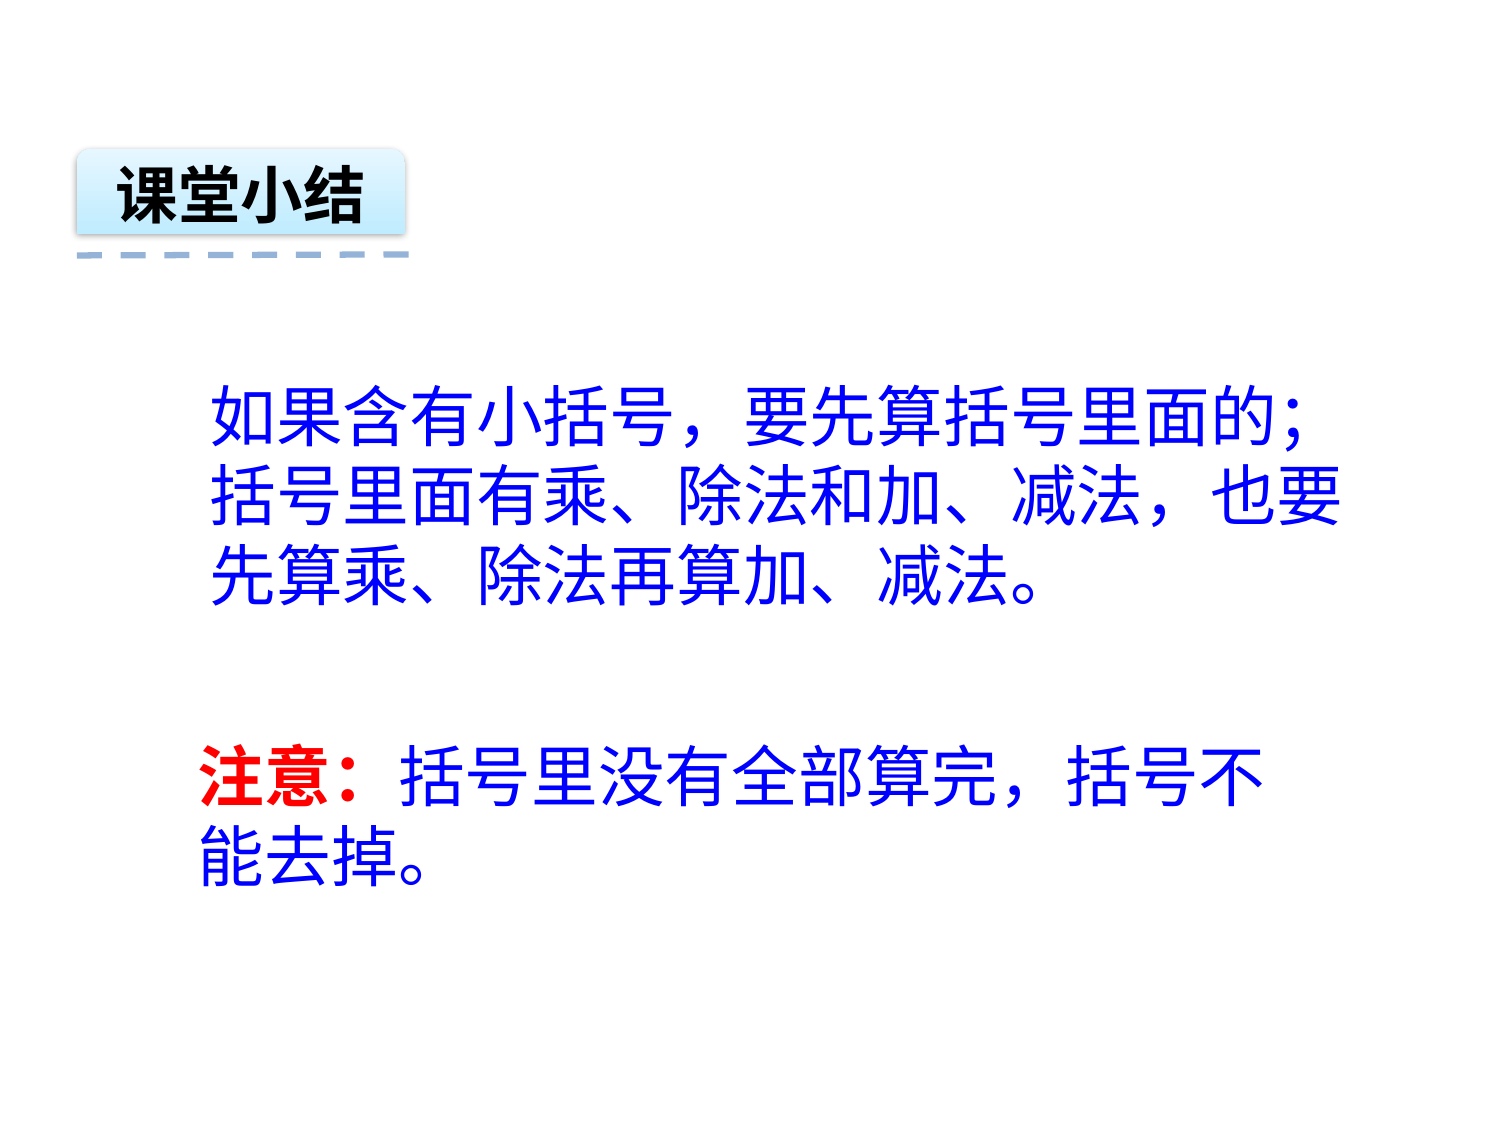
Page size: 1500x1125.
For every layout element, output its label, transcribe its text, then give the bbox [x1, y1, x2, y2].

text_box 如果含有小括号，要先算括号里面的；括号里面有乘、除法和加、减法，也要先算乘、除法再算加、减法。 [194, 366, 1400, 622]
text_box 注意：括号里没有全部算完，括号不能去掉。 [183, 727, 1294, 903]
text_box 课堂小结 [76, 148, 406, 235]
